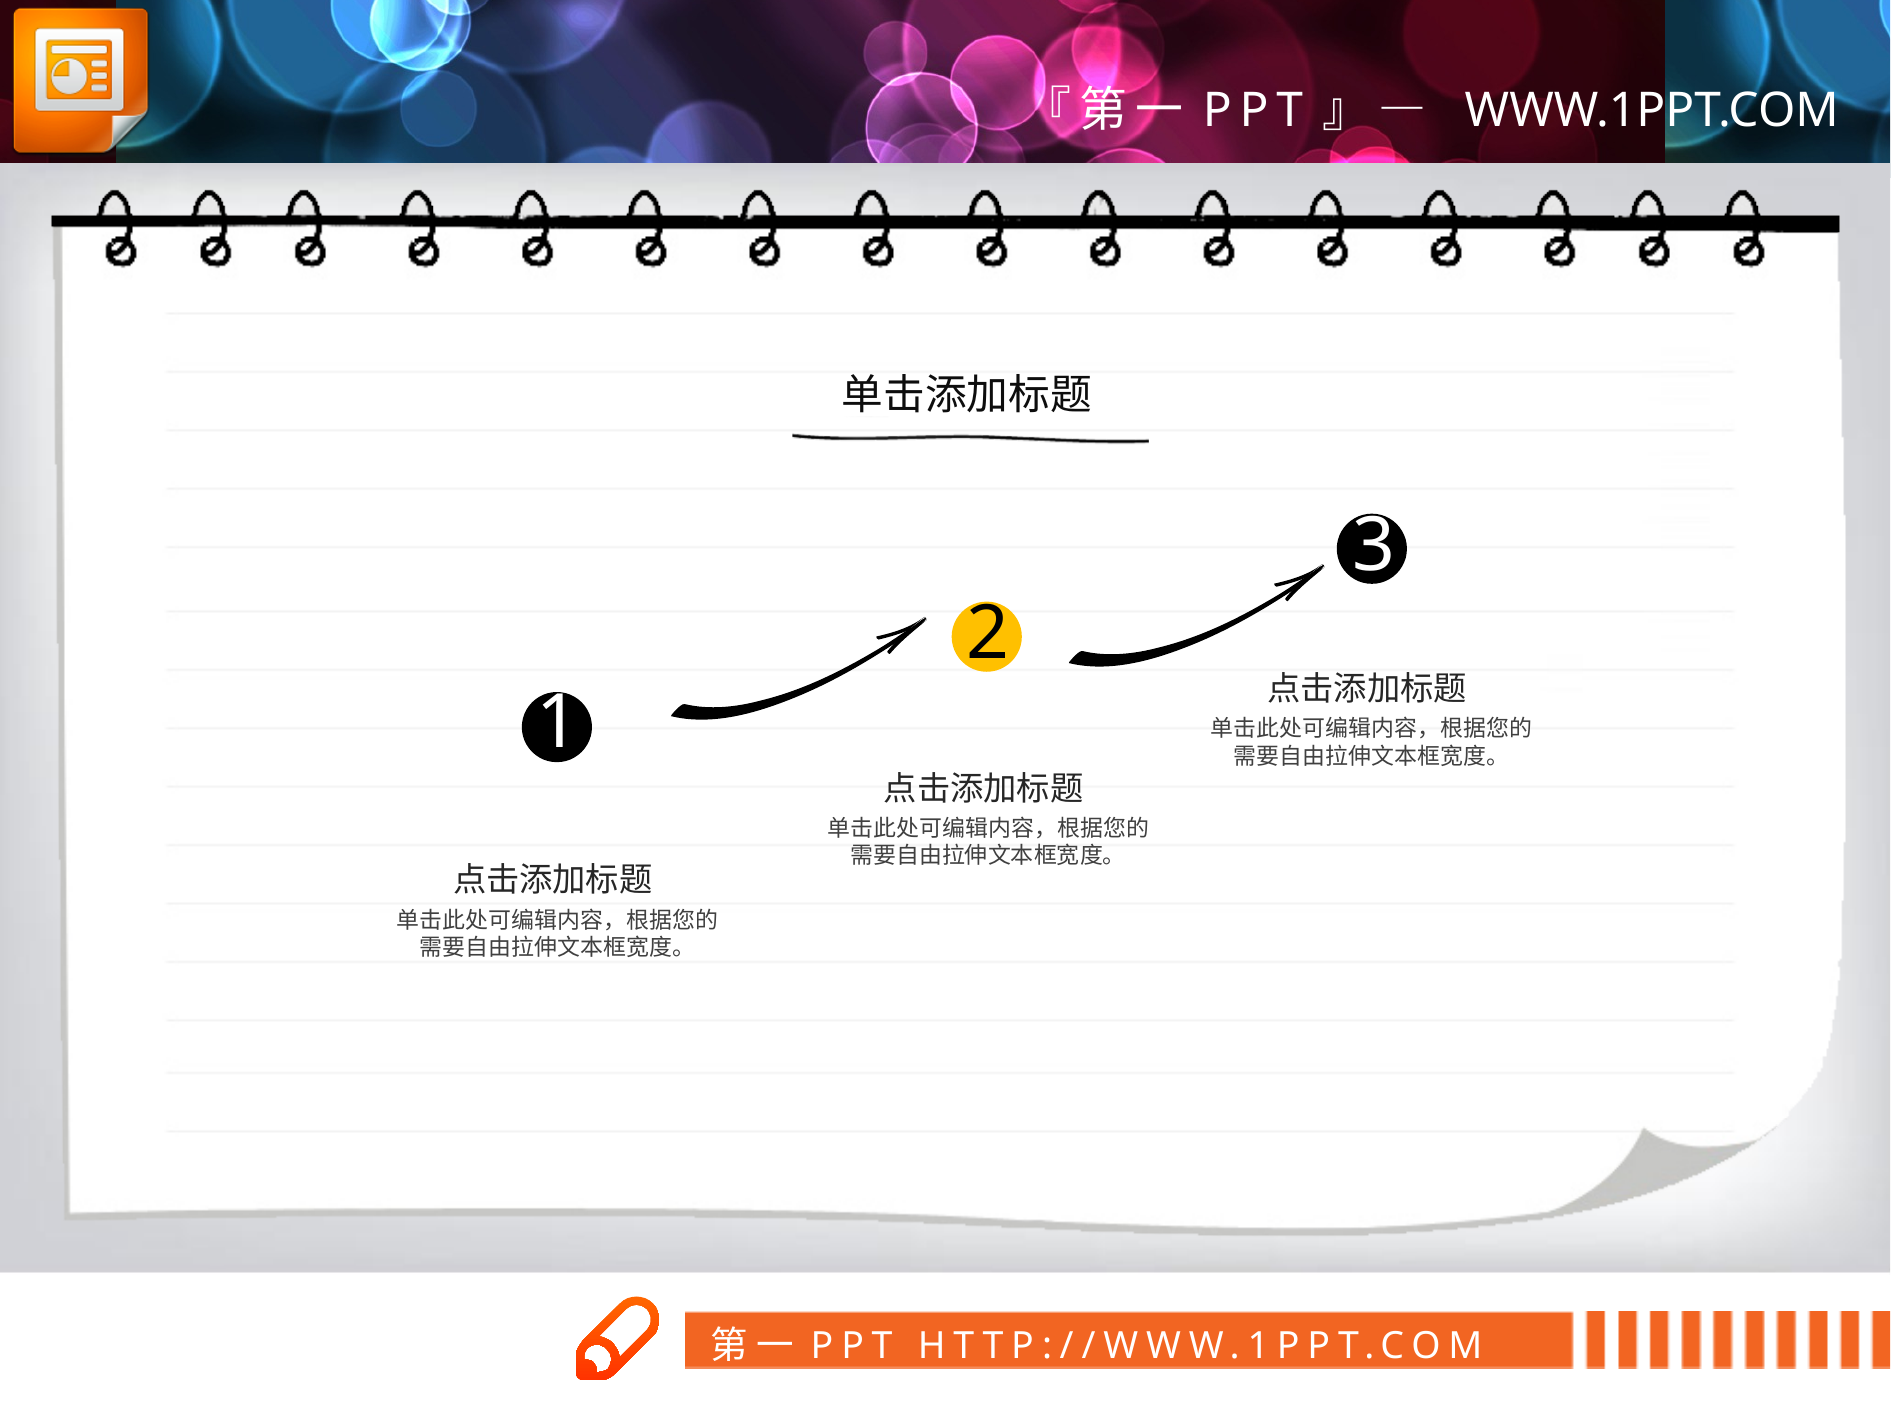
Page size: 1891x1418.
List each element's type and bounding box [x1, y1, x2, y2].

text_box [791, 360, 1149, 456]
text_box [1192, 659, 1552, 778]
text_box [808, 759, 1169, 877]
text_box [377, 850, 738, 969]
picture [0, 0, 1891, 1275]
text_box [521, 488, 1408, 772]
picture [685, 1311, 1891, 1369]
